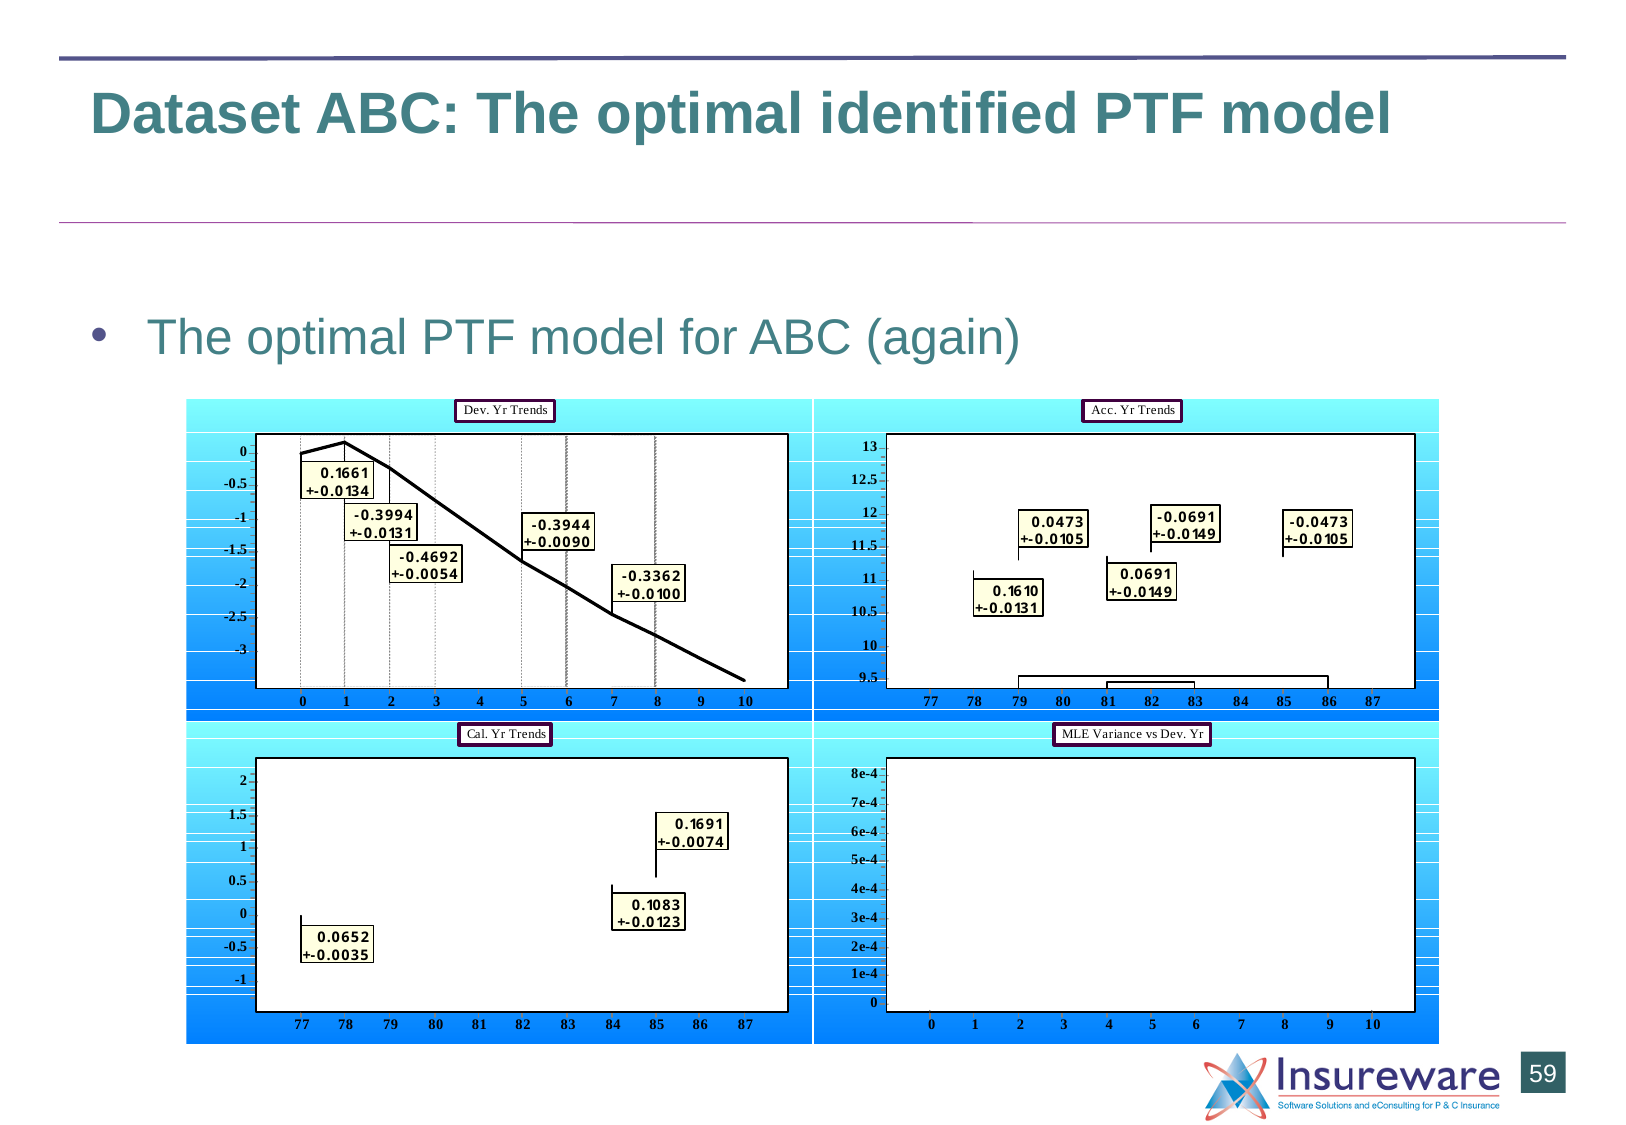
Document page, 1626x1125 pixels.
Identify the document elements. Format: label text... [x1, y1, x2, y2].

picture [1202, 1052, 1500, 1122]
title Dataset ABC: The optimal identified PTF model [90, 79, 1568, 204]
picture [186, 396, 1442, 1045]
slide_number 58 [1520, 1051, 1566, 1093]
list The optimal PTF model for ABC (again) [90, 304, 1568, 1006]
